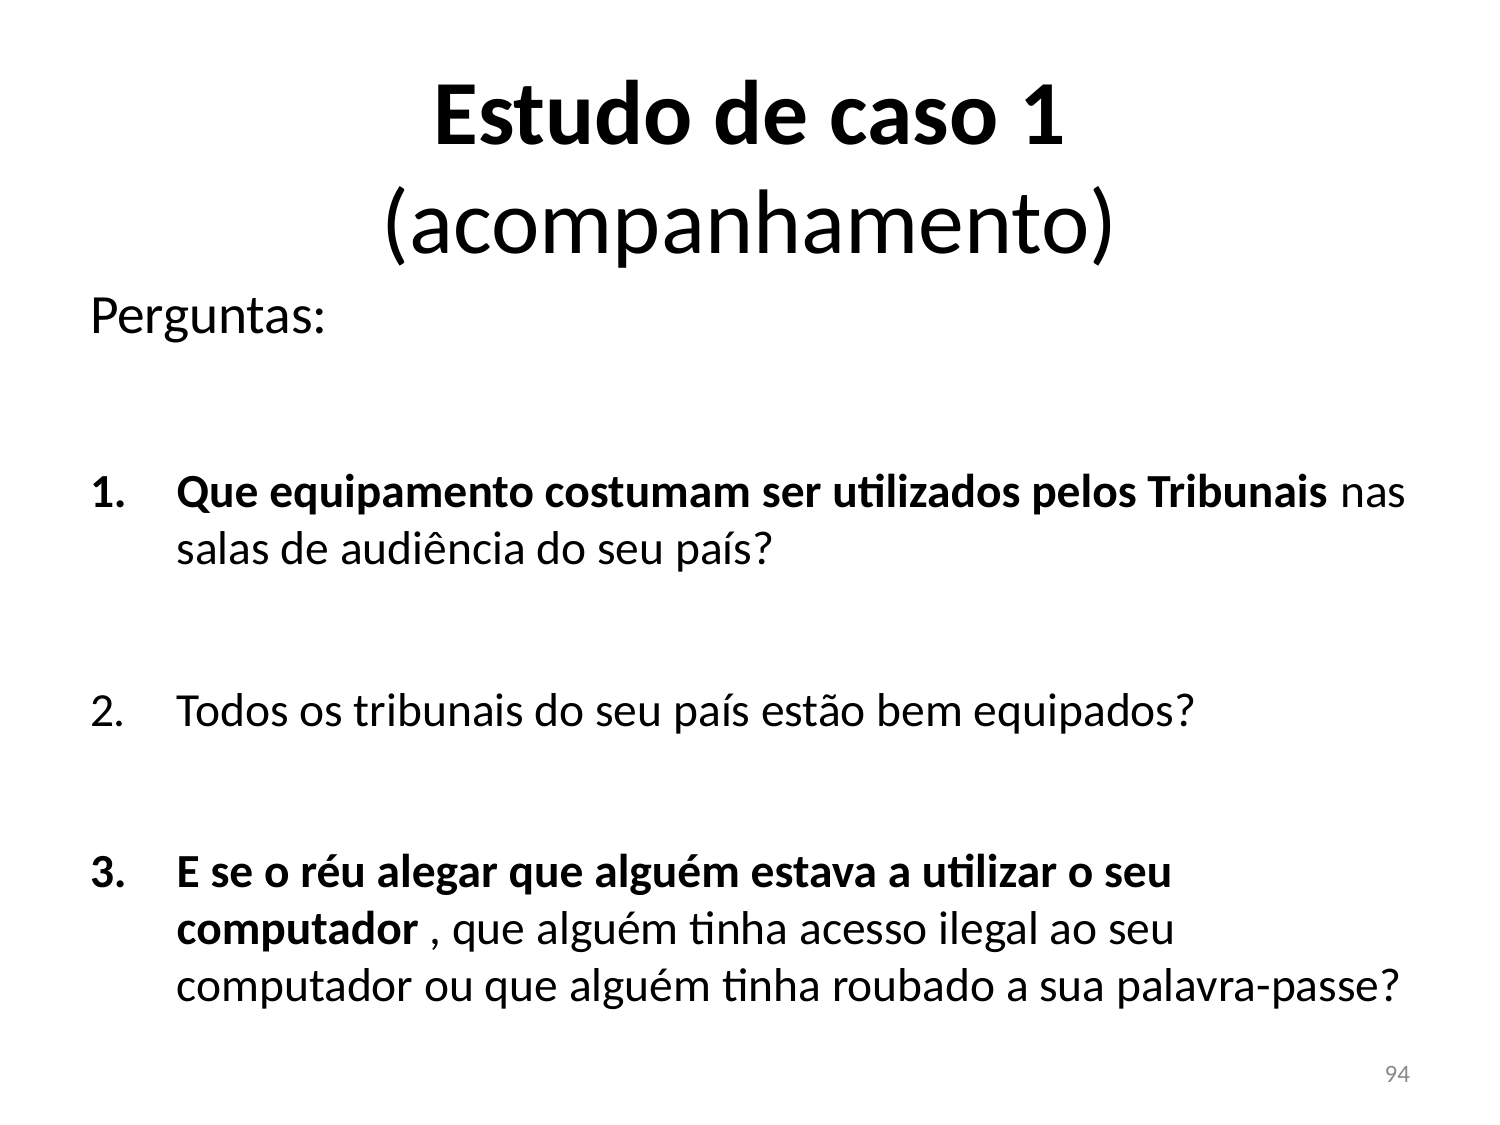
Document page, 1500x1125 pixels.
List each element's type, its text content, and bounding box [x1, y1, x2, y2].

list Perguntas: Que equipamento costumam ser utilizados pelos Tribunais nas salas de audiência do seu país? Todos os tribunais do seu país estão bem equipados? E se o réu alegar que alguém estava a utilizar o seu computador , que alguém tinha acesso ilegal ao seu computador ou que alguém tinha roubado a sua palavra-passe? [75, 270, 1425, 1030]
title Estudo de caso 1 (acompanhamento) [75, 45, 1425, 187]
slide_number 94 [1074, 1042, 1425, 1103]
